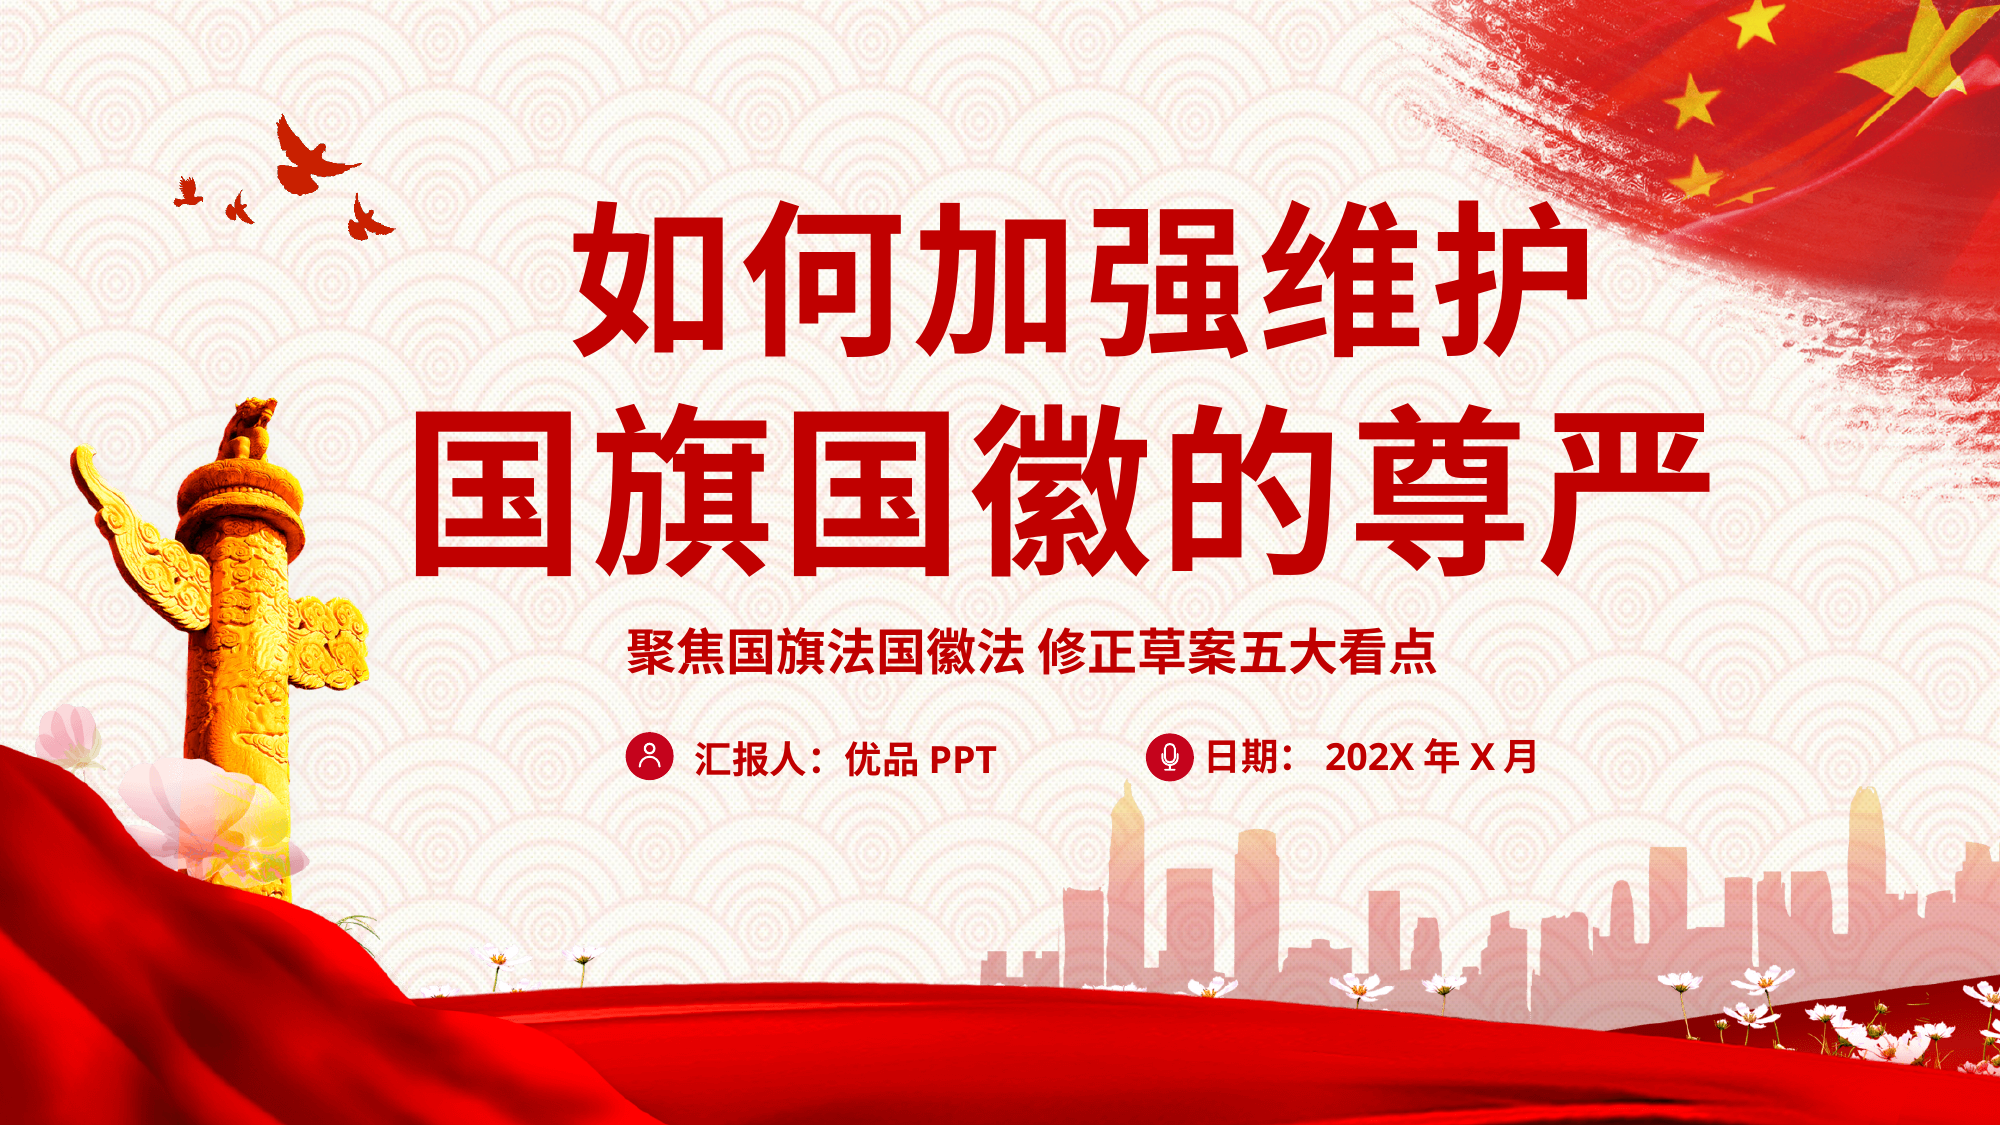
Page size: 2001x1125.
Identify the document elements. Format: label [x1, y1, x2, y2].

text_box [1145, 725, 1543, 786]
picture [0, 0, 2000, 1125]
text_box [625, 728, 1013, 789]
